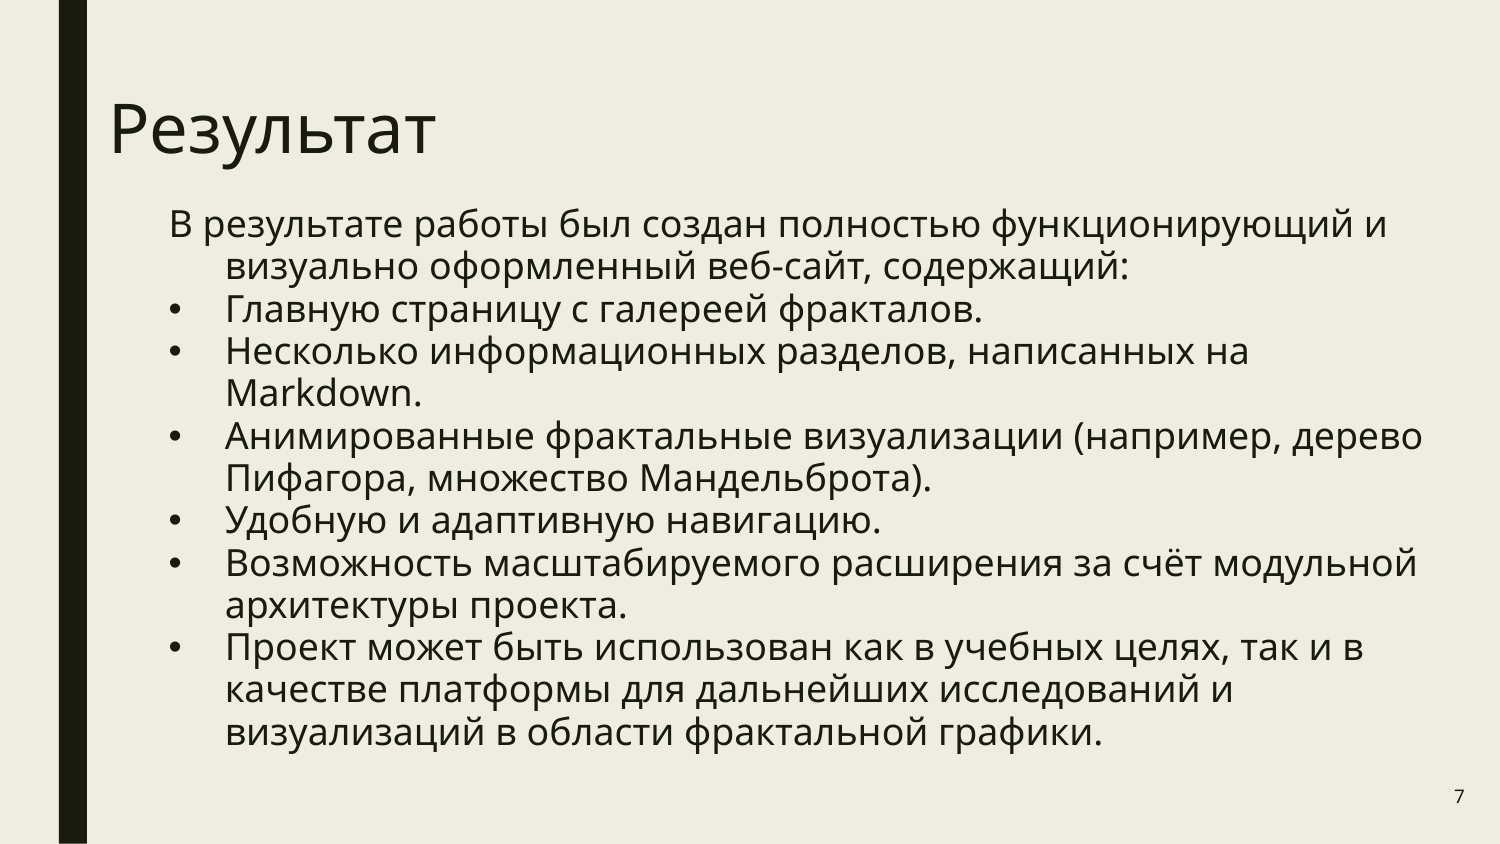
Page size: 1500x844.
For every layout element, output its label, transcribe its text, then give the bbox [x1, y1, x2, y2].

slide_number 7 [1389, 764, 1480, 830]
list В результате работы был создан полностью функционирующий и визуально оформленный веб-сайт, содержащий: Главную страницу с галереей фракталов. Несколько информационных разделов, написанных на Markdown. Анимированные фрактальные визуализации (например, дерево Пифагора, множество Мандельброта). Удобную и адаптивную навигацию. Возможность масштабируемого расширения за счёт модульной архитектуры проекта. Проект может быть использован как в учебных целях, так и в качестве платформы для дальнейших исследований и визуализаций в области фрактальной графики. [134, 189, 1449, 750]
title Результат [93, 79, 1491, 174]
